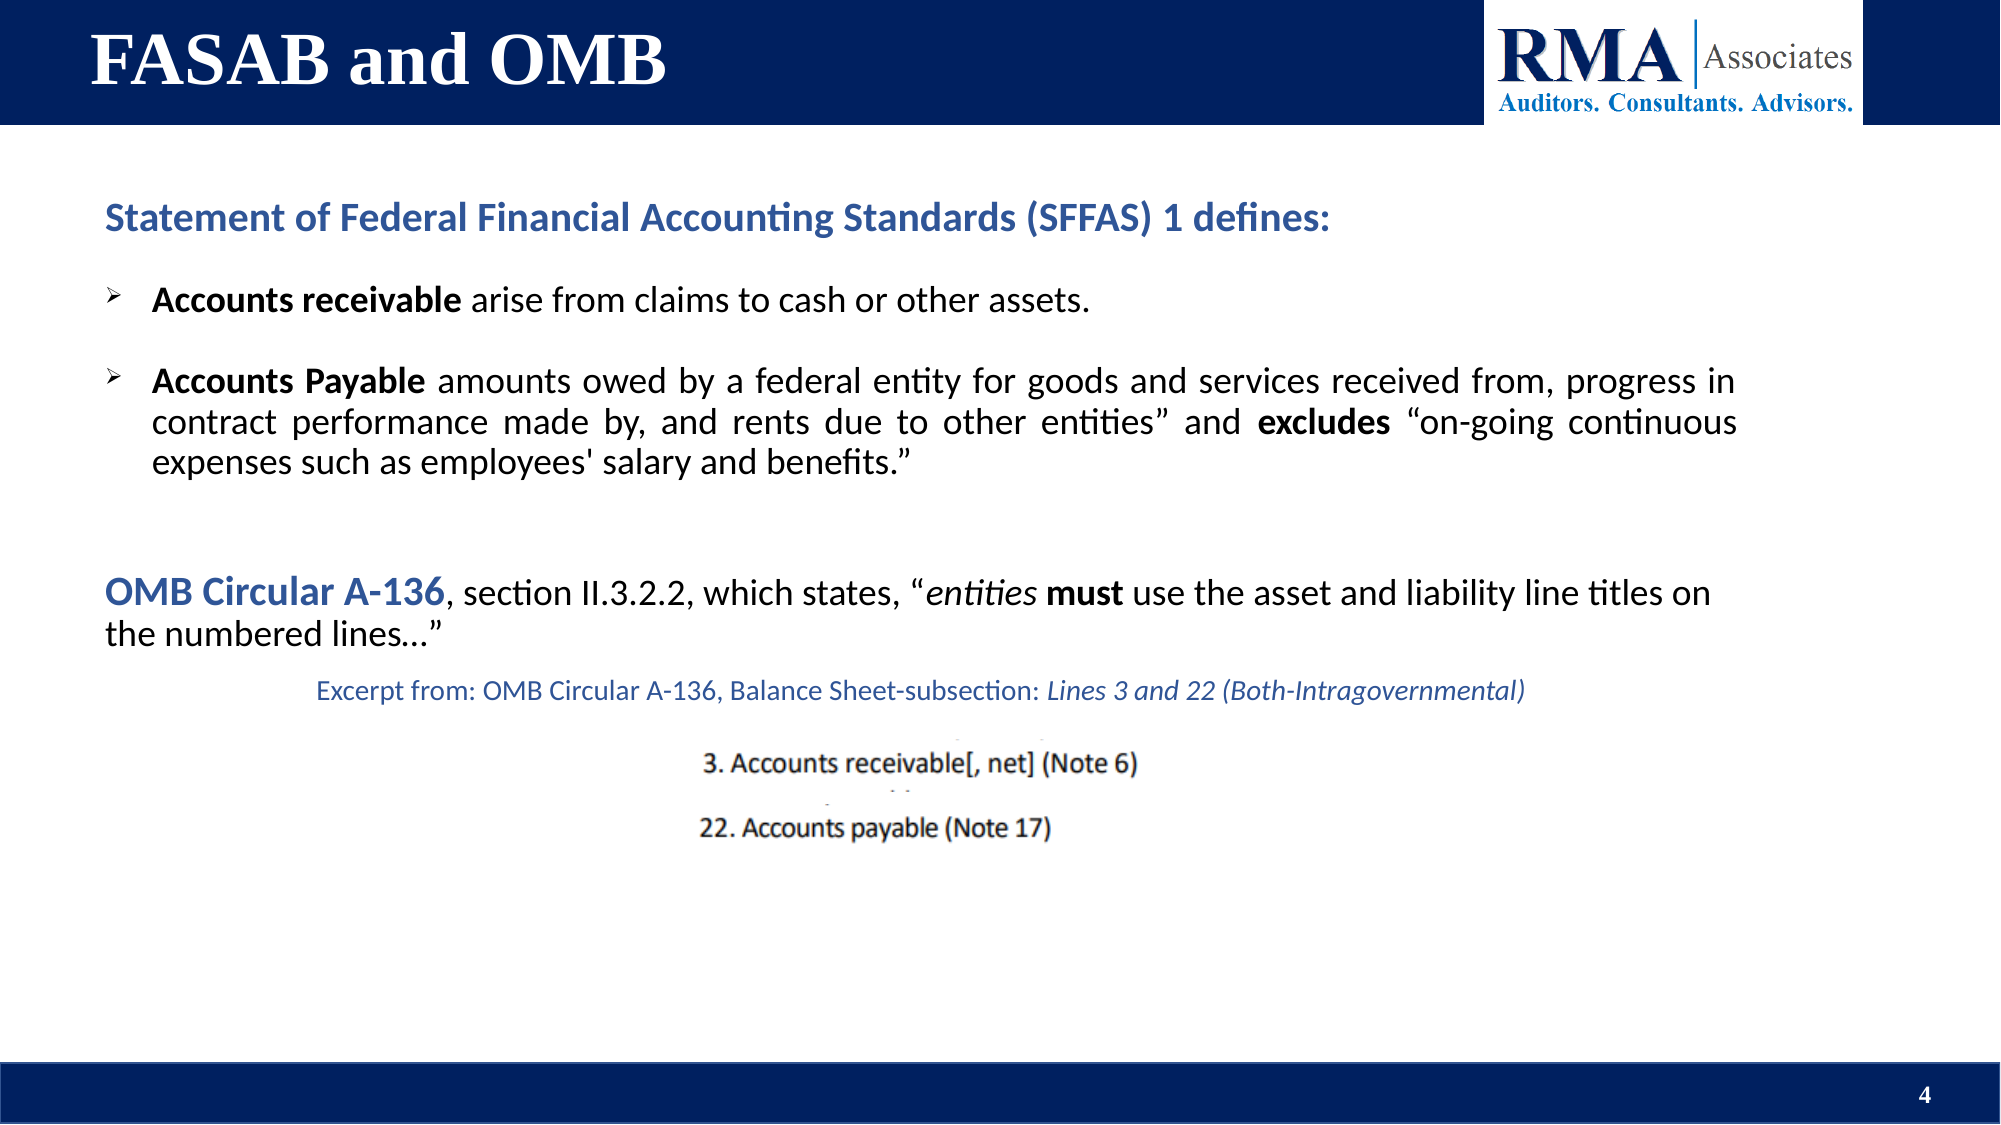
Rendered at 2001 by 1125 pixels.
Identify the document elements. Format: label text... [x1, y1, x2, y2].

slide_number 4 [1850, 1063, 2000, 1124]
picture [690, 739, 1152, 792]
title FASAB and OMB [0, 0, 1485, 124]
footer [150, 1063, 1850, 1124]
picture [669, 804, 1173, 854]
picture [1484, 0, 1863, 127]
list Statement of Federal Financial Accounting Standards (SFFAS) 1 defines: Accounts receivable arise from claims to cash or other assets. Accounts Payable amounts owed by a federal entity for goods and services received from, progress in contract performance made by, and rents due to other entities” and excludes “on-going continuous expenses such as employees' salary and benefits.” OMB Circular A-136, section II.3.2.2, which states, “entities must use the asset and liability line titles on the numbered lines…” Excerpt from: OMB Circular A-136, Balance Sheet-subsection: Lines 3 and 22 (Both-Intragovernmental) [90, 187, 1753, 989]
